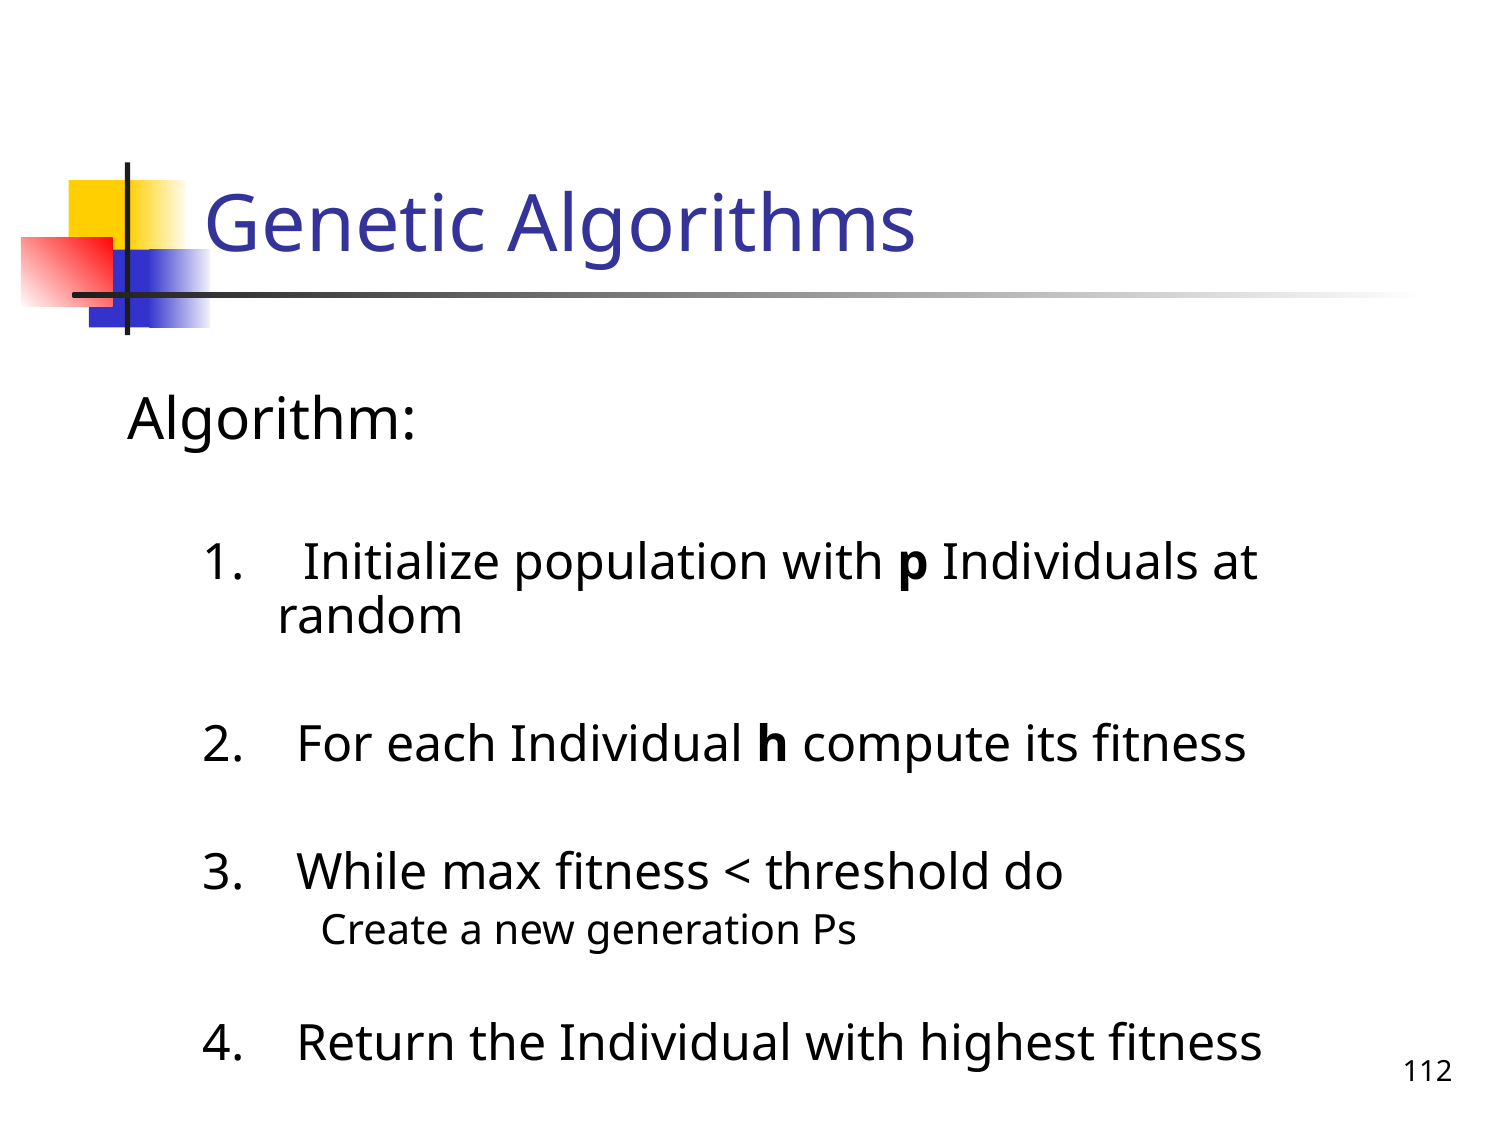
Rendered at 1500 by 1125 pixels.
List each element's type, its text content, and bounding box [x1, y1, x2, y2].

title Genetic Algorithms [188, 34, 1468, 276]
list Algorithm: 1. Initialize population with p Individuals at random 2. For each Individual h compute its fitness 3. While max fitness < threshold do Create a new generation Ps 4. Return the Individual with highest fitness [112, 299, 1470, 1101]
